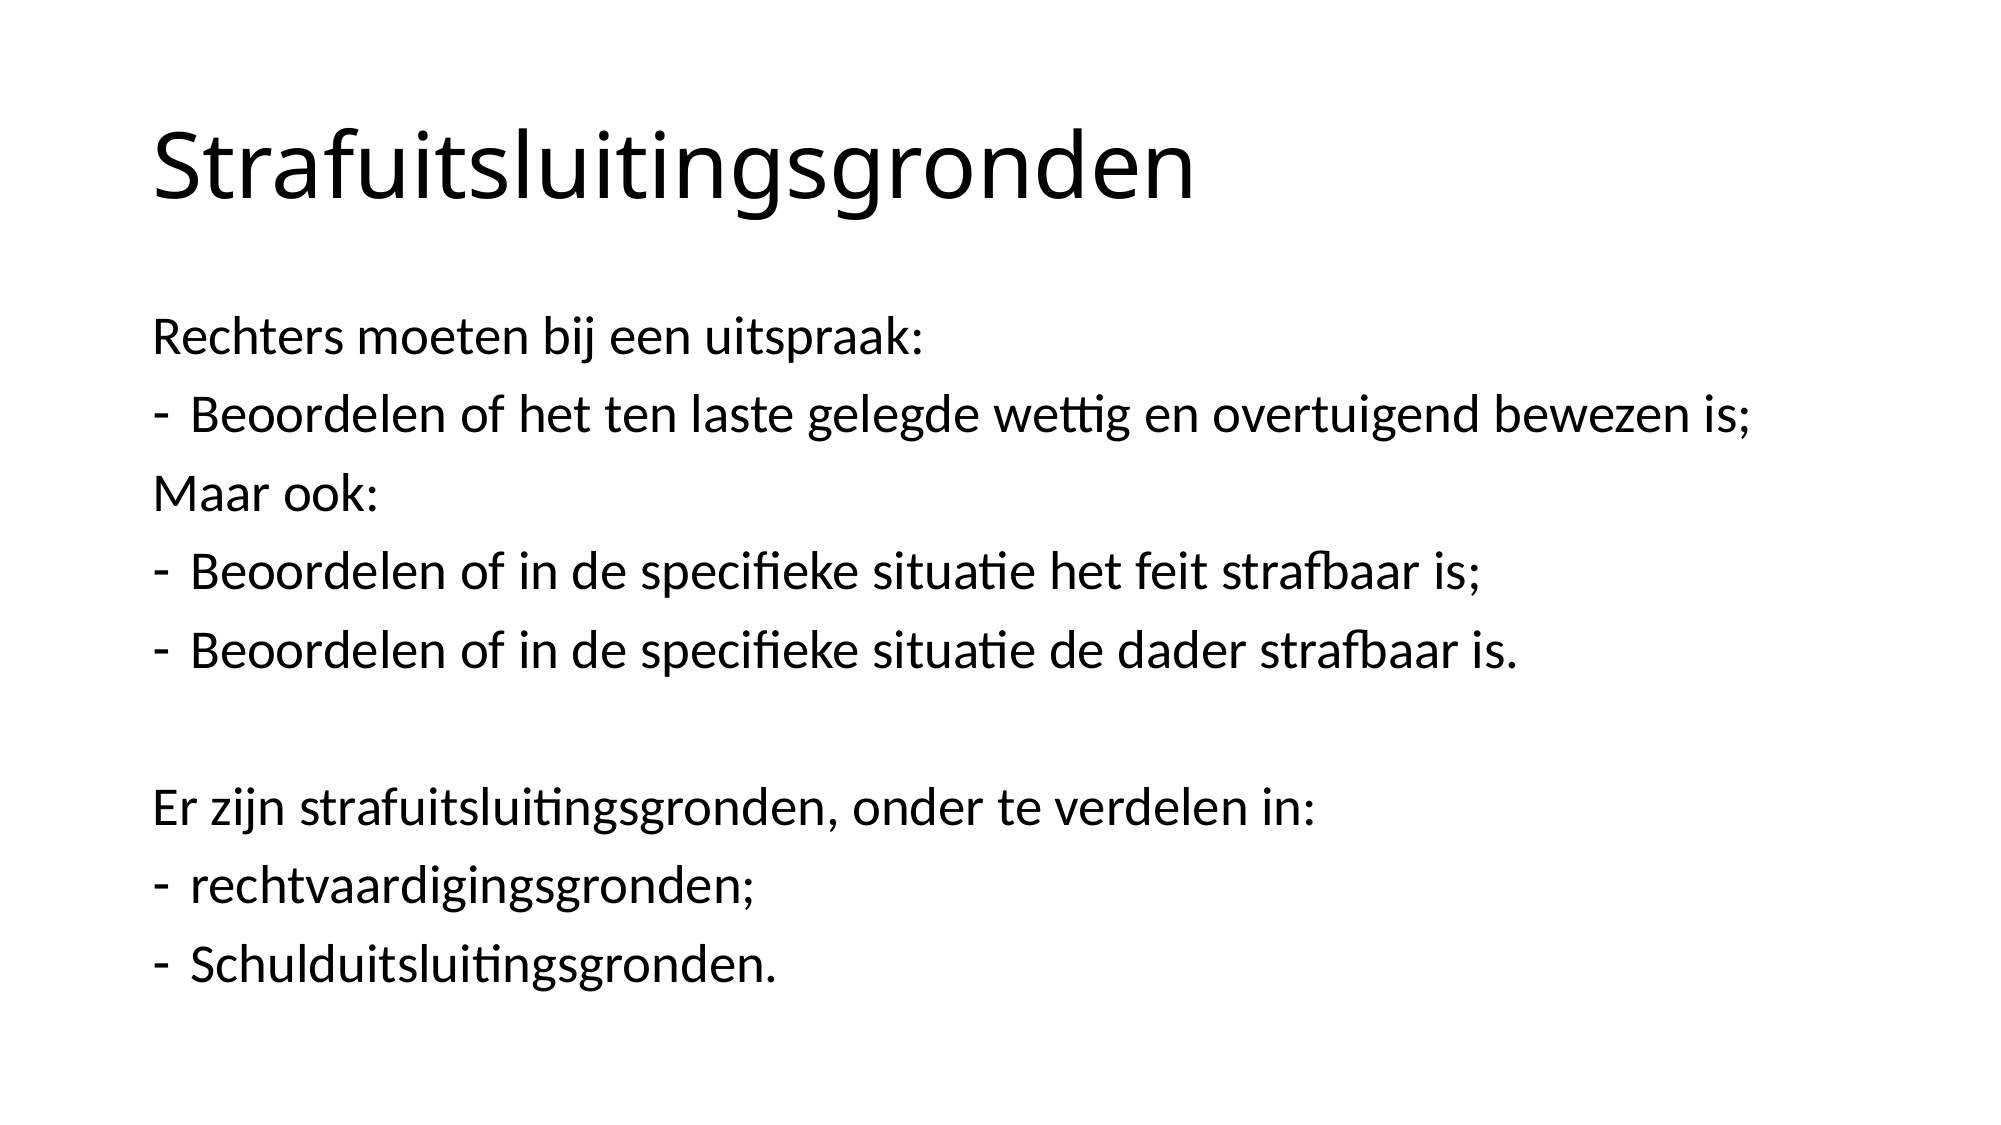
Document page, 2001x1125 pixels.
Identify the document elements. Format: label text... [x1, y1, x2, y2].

list Rechters moeten bij een uitspraak: Beoordelen of het ten laste gelegde wettig en overtuigend bewezen is; Maar ook: Beoordelen of in de specifieke situatie het feit strafbaar is; Beoordelen of in de specifieke situatie de dader strafbaar is. Er zijn strafuitsluitingsgronden, onder te verdelen in: rechtvaardigingsgronden; Schulduitsluitingsgronden. [137, 299, 1863, 1014]
title Strafuitsluitingsgronden [137, 59, 1863, 278]
